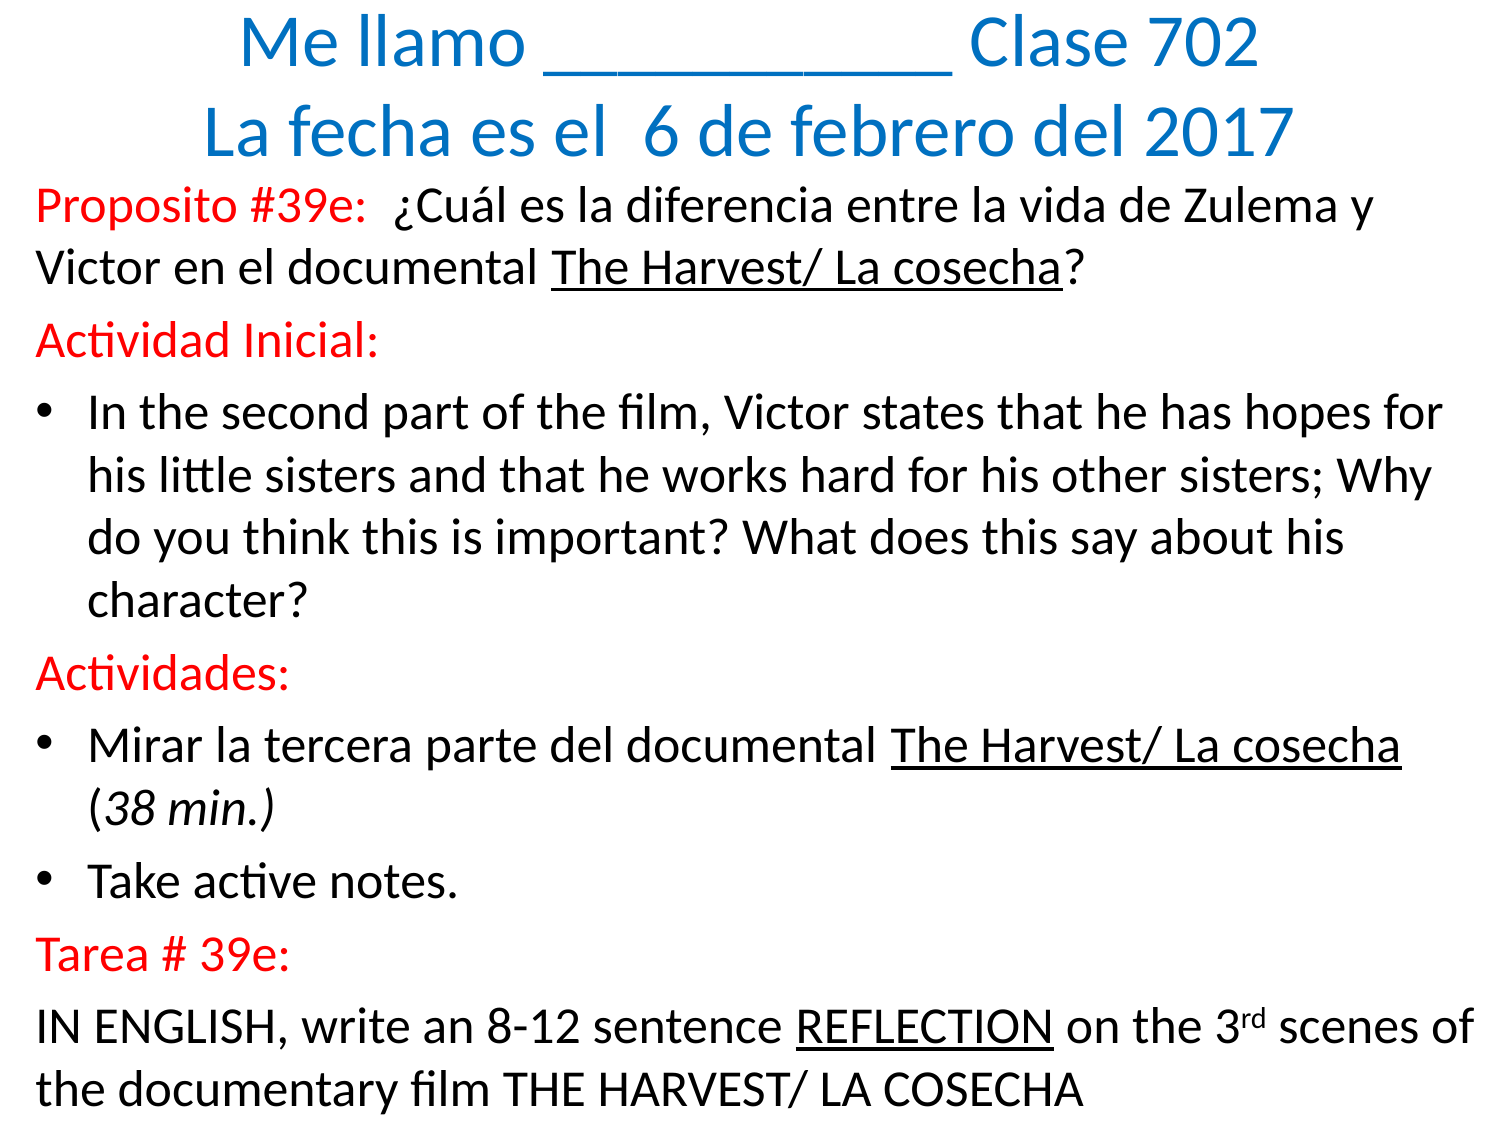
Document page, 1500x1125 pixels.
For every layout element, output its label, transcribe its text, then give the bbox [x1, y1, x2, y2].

title Me llamo ___________ Clase 702 La fecha es el 6 de febrero del 2017 [75, 0, 1425, 162]
list Proposito #39e: ¿Cuál es la diferencia entre la vida de Zulema y Victor en el documental The Harvest/ La cosecha? Actividad Inicial: In the second part of the film, Victor states that he has hopes for his little sisters and that he works hard for his other sisters; Why do you think this is important? What does this say about his character? Actividades: Mirar la tercera parte del documental The Harvest/ La cosecha (38 min.) Take active notes. Tarea # 39e: IN ENGLISH, write an 8-12 sentence REFLECTION on the 3rd scenes of the documentary film THE HARVEST/ LA COSECHA [20, 162, 1496, 1125]
